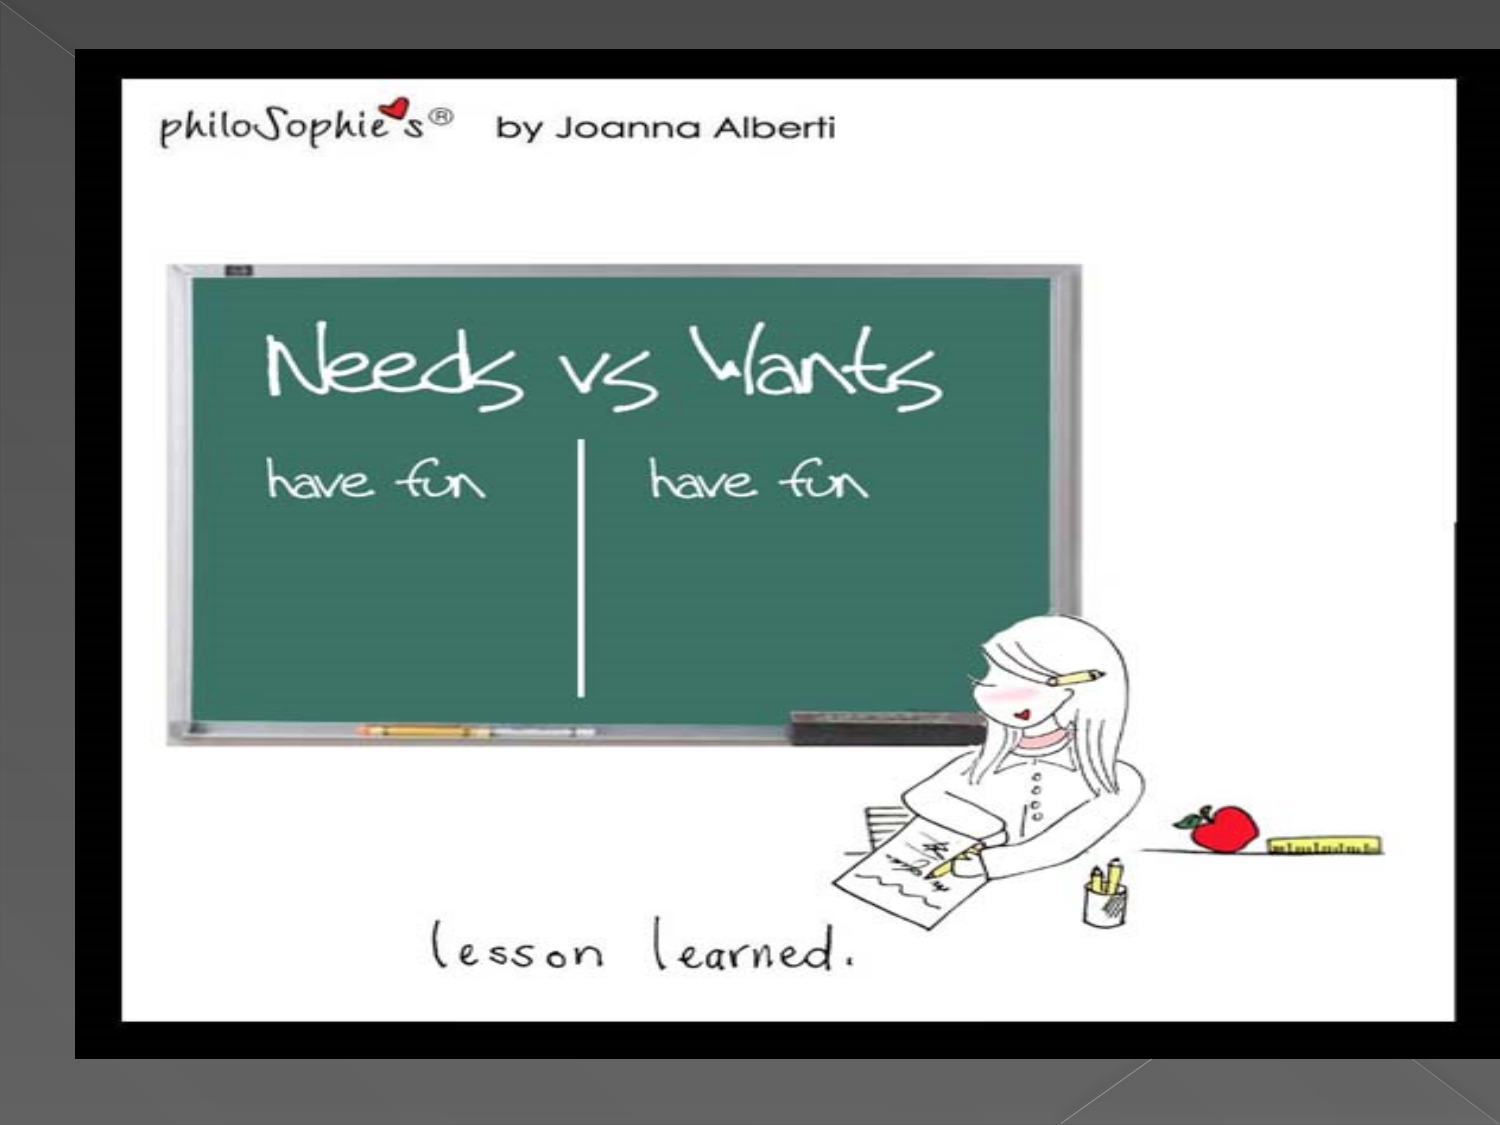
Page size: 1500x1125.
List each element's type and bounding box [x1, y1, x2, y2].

list [74, 49, 1500, 1060]
